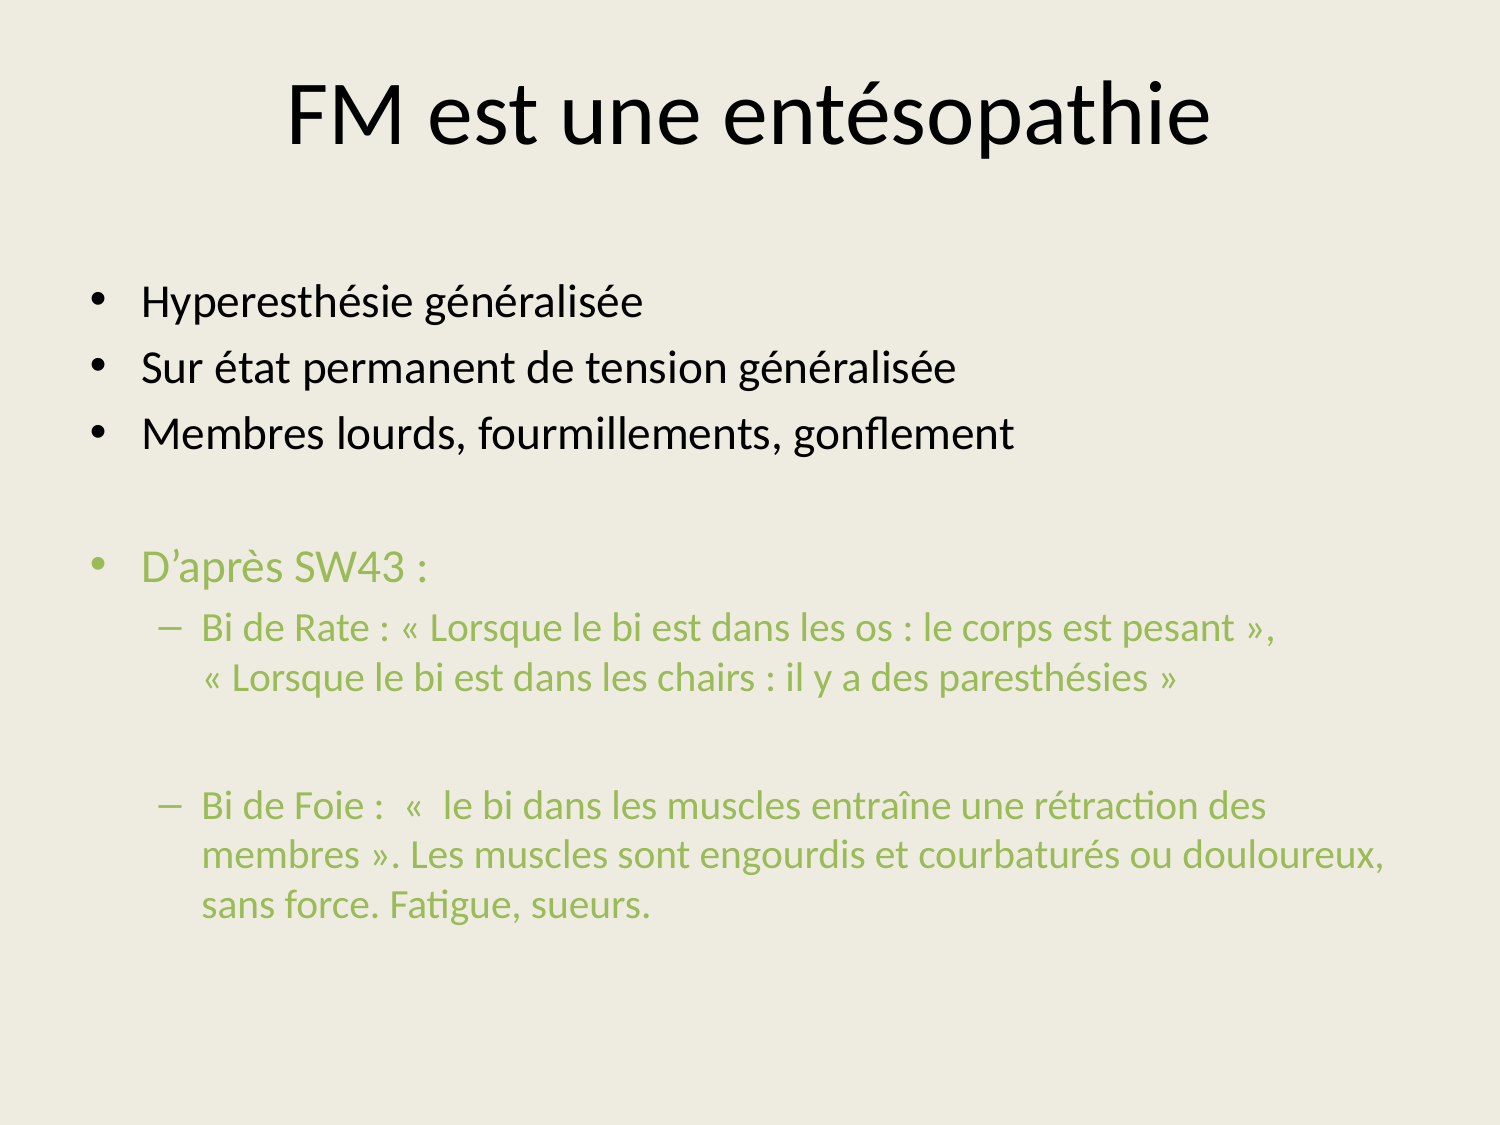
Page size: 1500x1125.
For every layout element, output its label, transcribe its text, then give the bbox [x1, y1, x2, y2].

list Hyperesthésie généralisée Sur état permanent de tension généralisée Membres lourds, fourmillements, gonflement D’après SW43 : Bi de Rate : « Lorsque le bi est dans les os : le corps est pesant », « Lorsque le bi est dans les chairs : il y a des paresthésies » Bi de Foie : « le bi dans les muscles entraîne une rétraction des membres ». Les muscles sont engourdis et courbaturés ou douloureux, sans force. Fatigue, sueurs. [75, 262, 1425, 1005]
title FM est une entésopathie [75, 45, 1425, 233]
